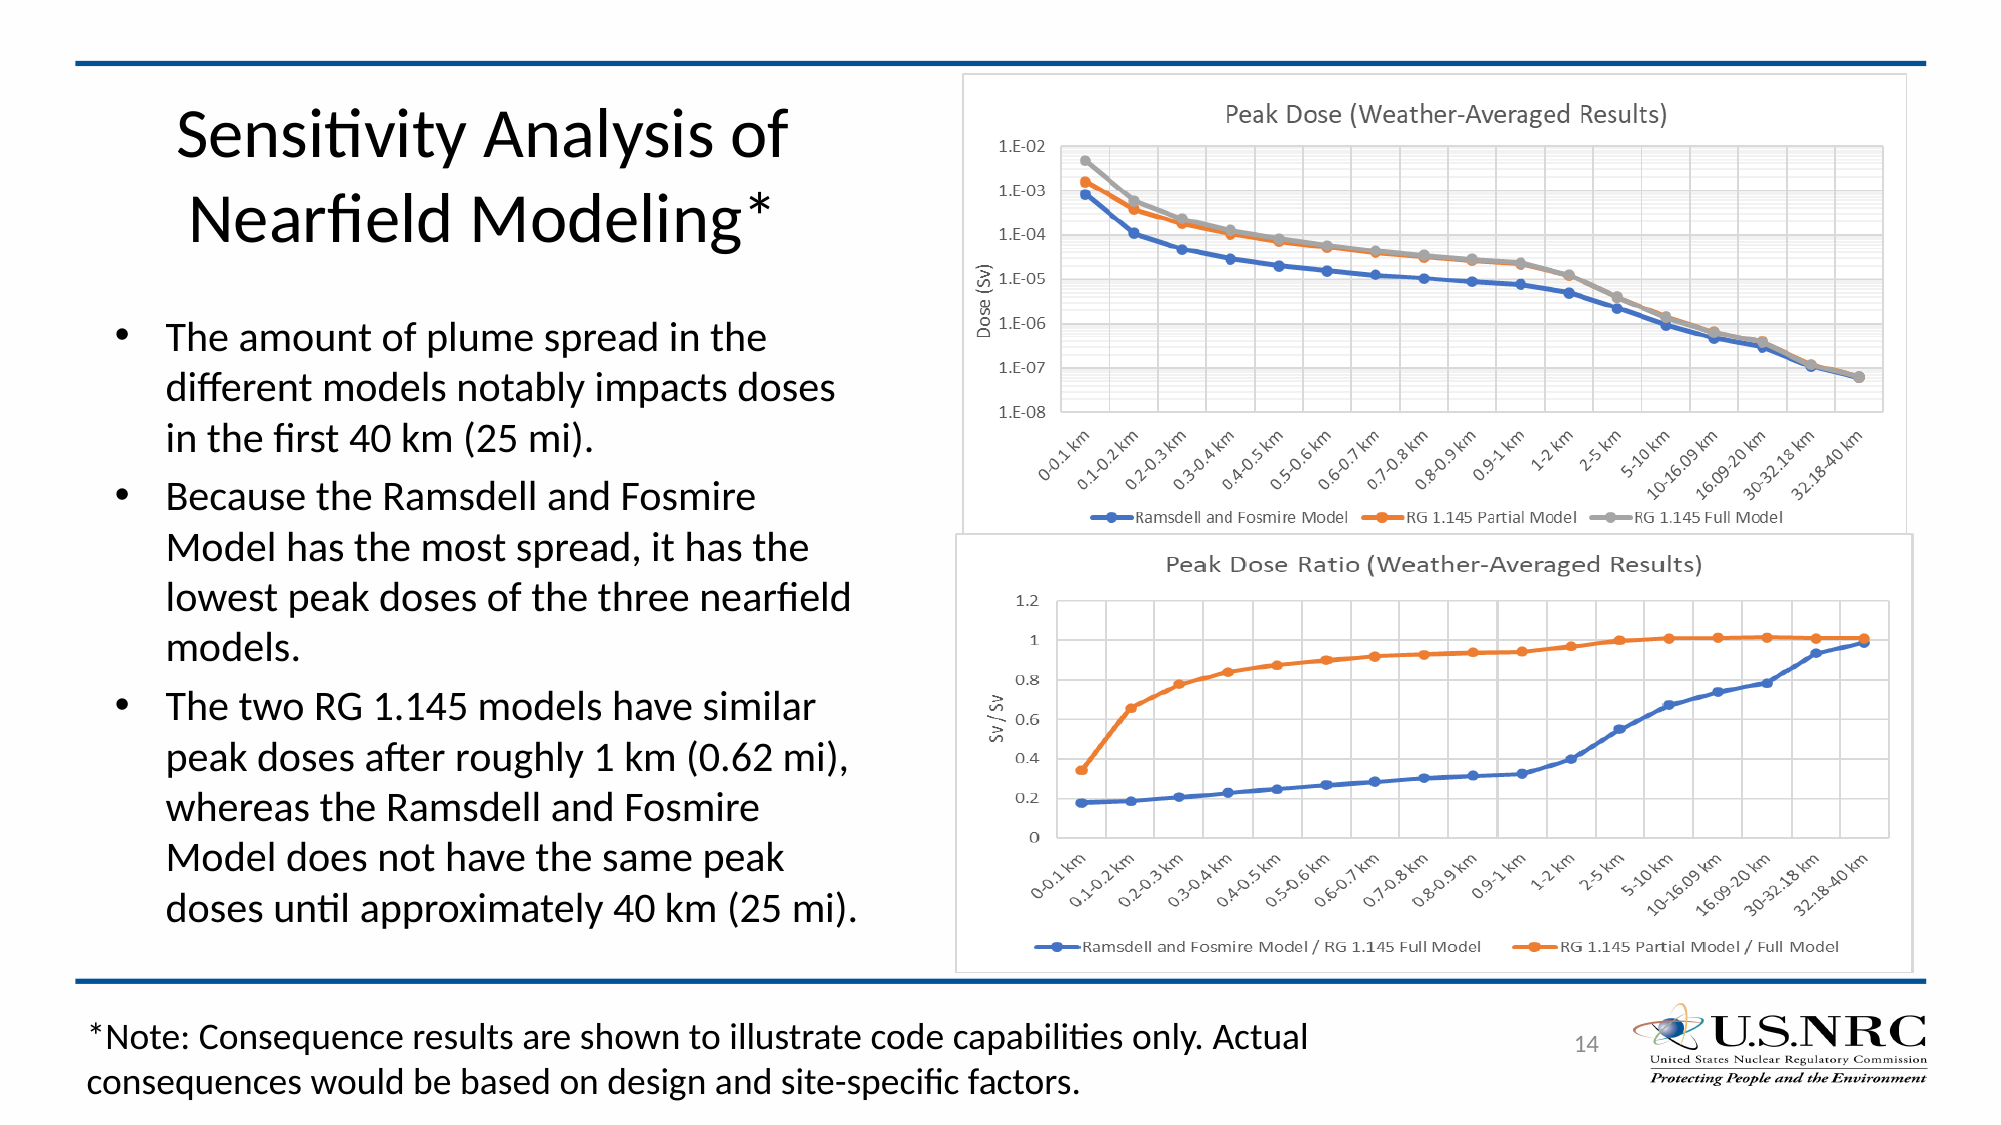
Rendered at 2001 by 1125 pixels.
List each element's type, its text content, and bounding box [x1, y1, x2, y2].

text_box *Note: Consequence results are shown to illustrate code capabilities only. Actual consequences would be based on design and site-specific factors. [71, 1004, 1505, 1110]
list The amount of plume spread in the different models notably impacts doses in the first 40 km (25 mi). Because the Ramsdell and Fosmire Model has the most spread, it has the lowest peak doses of the three nearfield models. The two RG 1.145 models have similar peak doses after roughly 1 km (0.62 mi), whereas the Ramsdell and Fosmire Model does not have the same peak doses until approximately 40 km (25 mi). [99, 301, 885, 973]
title Sensitivity Analysis of Nearfield Modeling* [99, 77, 867, 266]
slide_number 14 [1505, 1012, 1615, 1073]
picture [0, 0, 2001, 1125]
